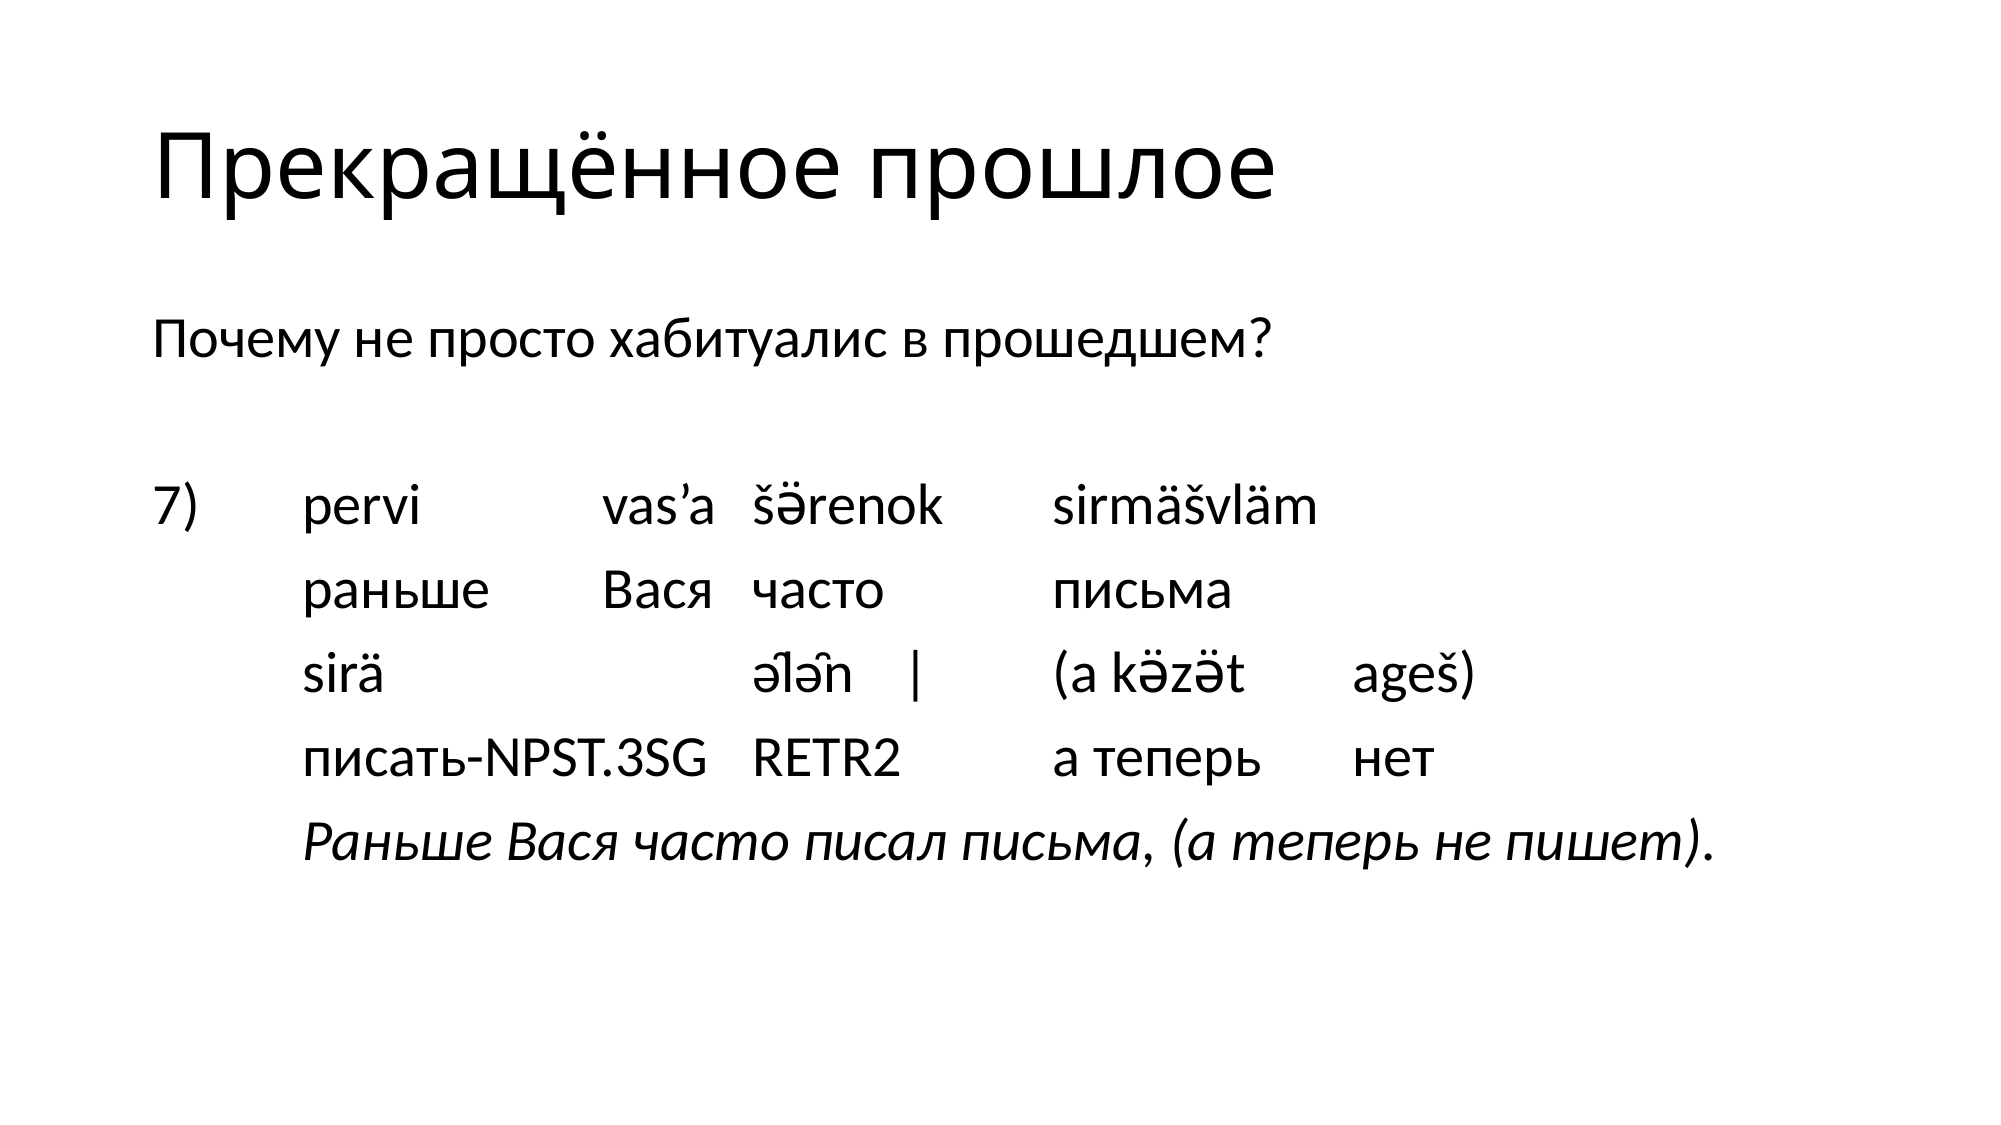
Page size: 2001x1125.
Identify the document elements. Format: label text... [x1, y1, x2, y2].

title Прекращённое прошлое [137, 59, 1863, 278]
list Почему не просто хабитуалис в прошедшем? 7) pervi vas’a šə̈renok sirmäšvläm раньше Вася часто письма sirä ə̑lə̑n | (a kə̈zə̈t ageš) писать-NPST.3SG RETR2 а теперь нет Раньше Вася часто писал письма, (а теперь не пишет). [137, 299, 1863, 1014]
